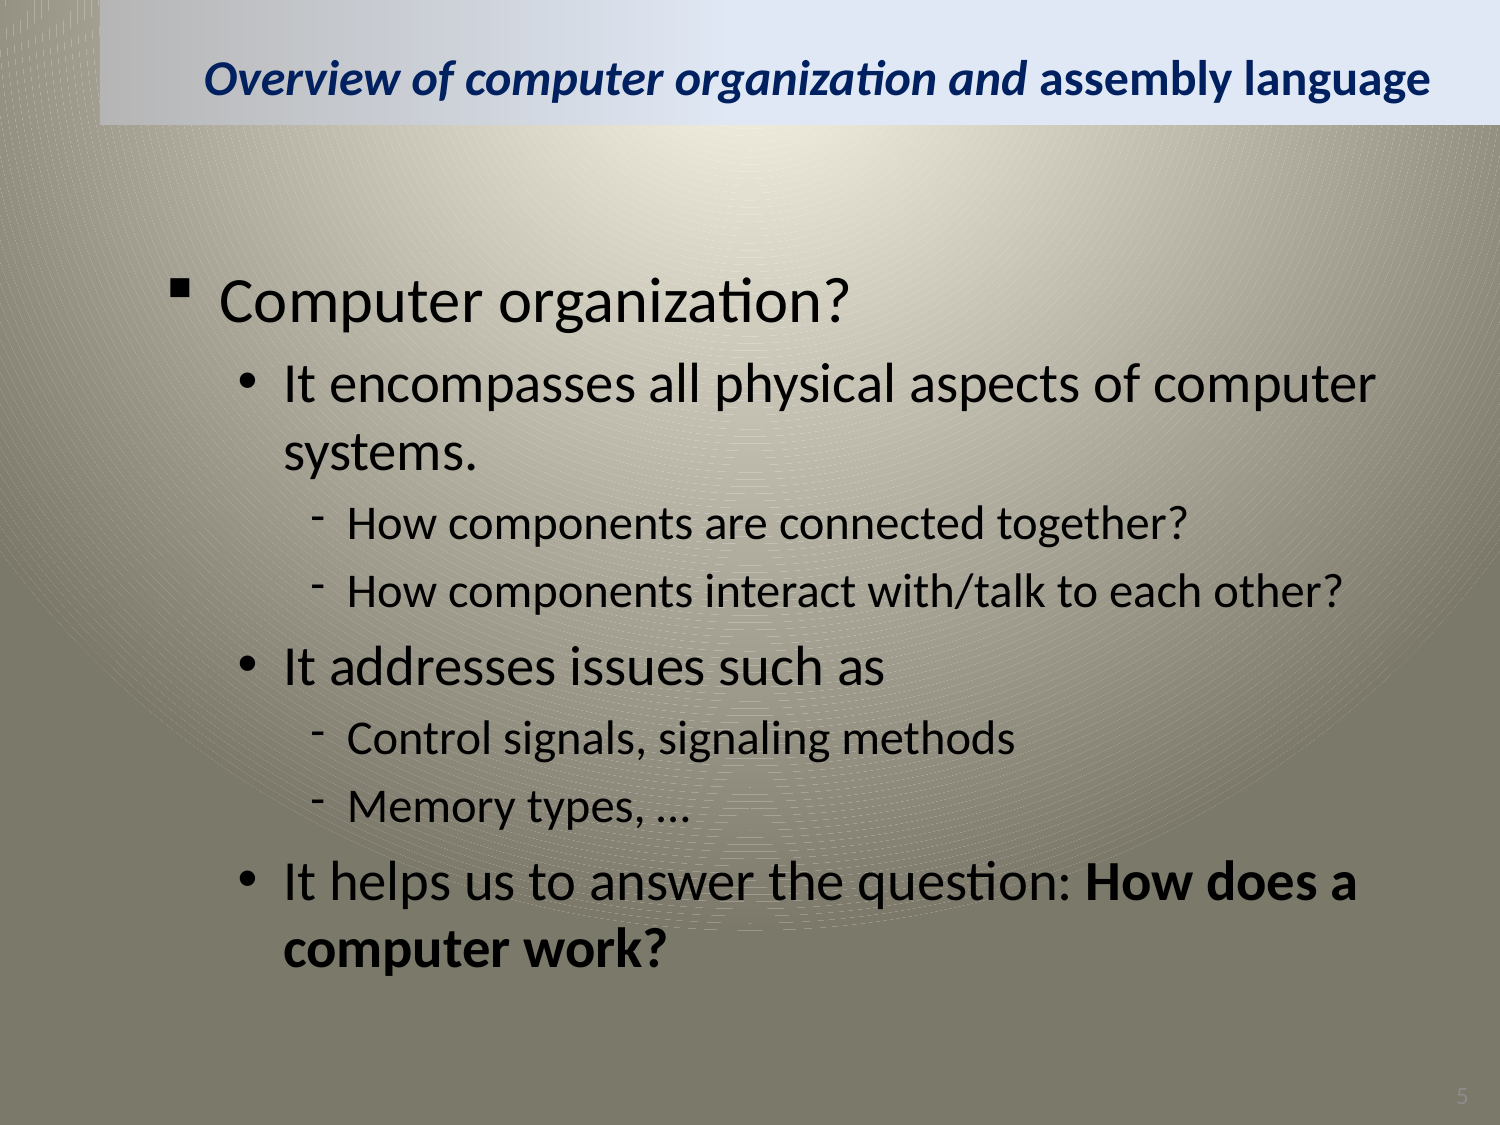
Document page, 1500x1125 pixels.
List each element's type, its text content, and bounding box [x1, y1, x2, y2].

list Computer organization? It encompasses all physical aspects of computer systems. How components are connected together? How components interact with/talk to each other? It addresses issues such as Control signals, signaling methods Memory types, … It helps us to answer the question: How does a computer work? [150, 249, 1488, 993]
title Overview of computer organization and assembly language [135, 37, 1500, 113]
